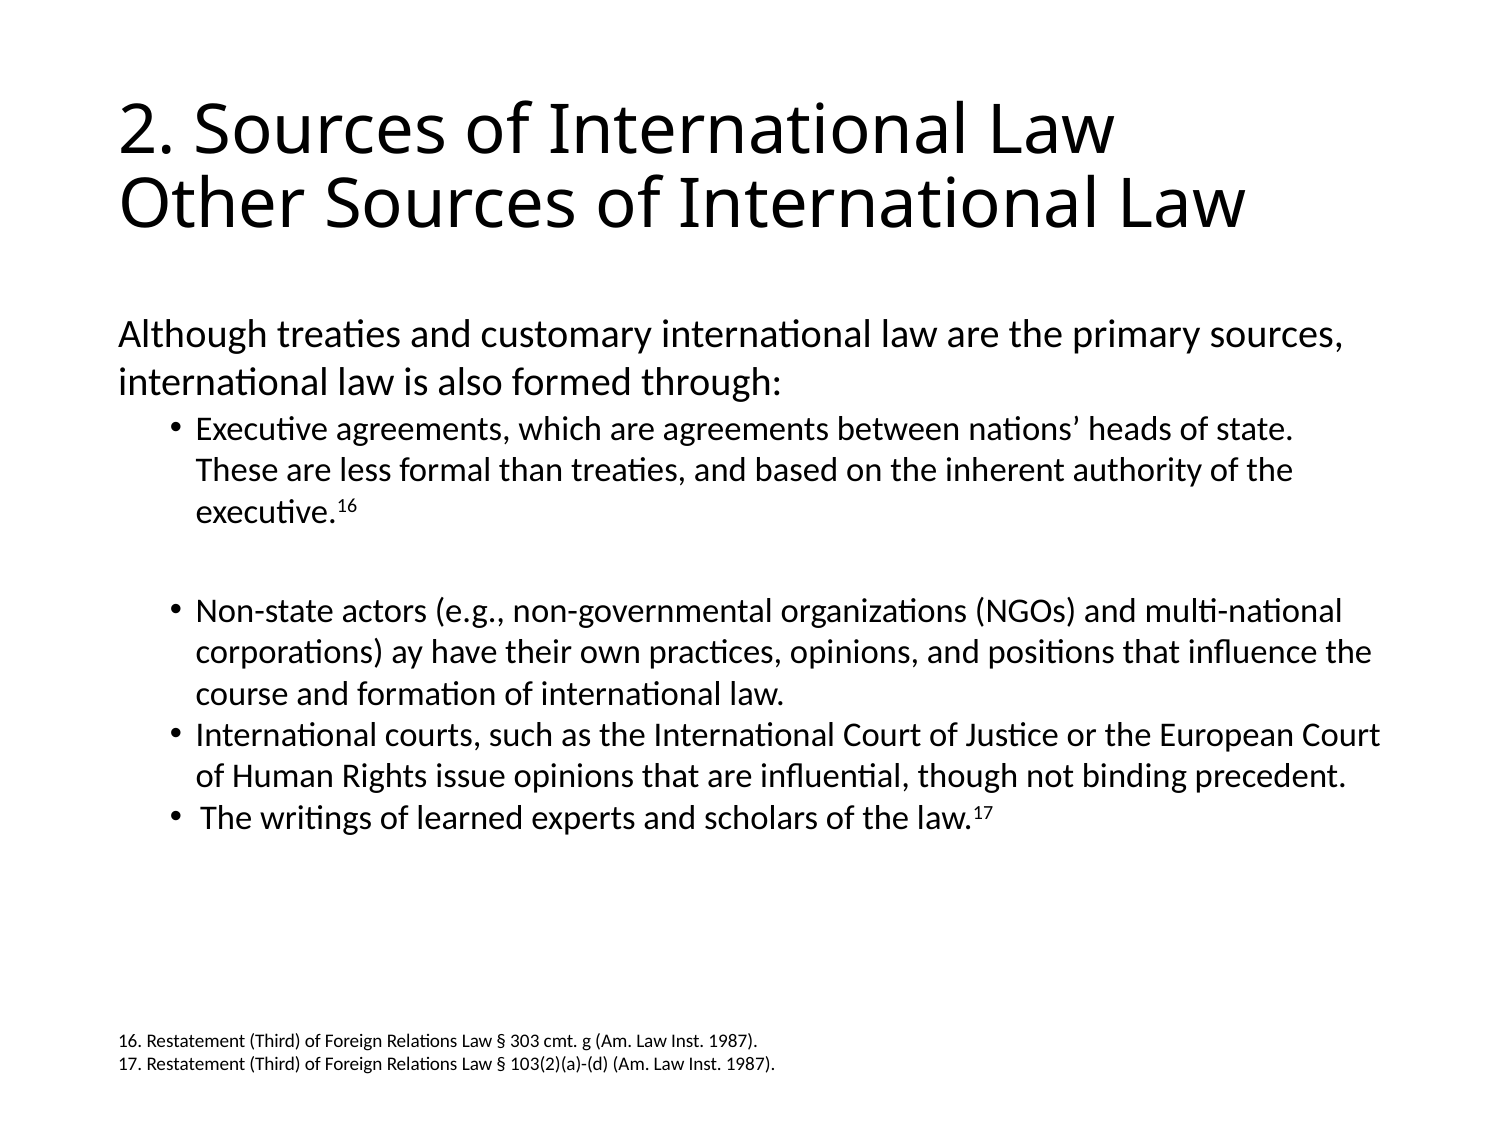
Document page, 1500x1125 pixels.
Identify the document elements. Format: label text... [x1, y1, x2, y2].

list Although treaties and customary international law are the primary sources, international law is also formed through: Executive agreements, which are agreements between nations’ heads of state. These are less formal than treaties, and based on the inherent authority of the executive.16 Non-state actors (e.g., non-governmental organizations (NGOs) and multi-national corporations) ay have their own practices, opinions, and positions that influence the course and formation of international law. International courts, such as the International Court of Justice or the European Court of Human Rights issue opinions that are influential, though not binding precedent. The writings of learned experts and scholars of the law.17 16. Restatement (Third) of Foreign Relations Law § 303 cmt. g (Am. Law Inst. 1987). 17. Restatement (Third) of Foreign Relations Law § 103(2)(a)-(d) (Am. Law Inst. 1987). [102, 299, 1398, 1099]
title 2. Sources of International Law Other Sources of International Law [102, 59, 1398, 278]
